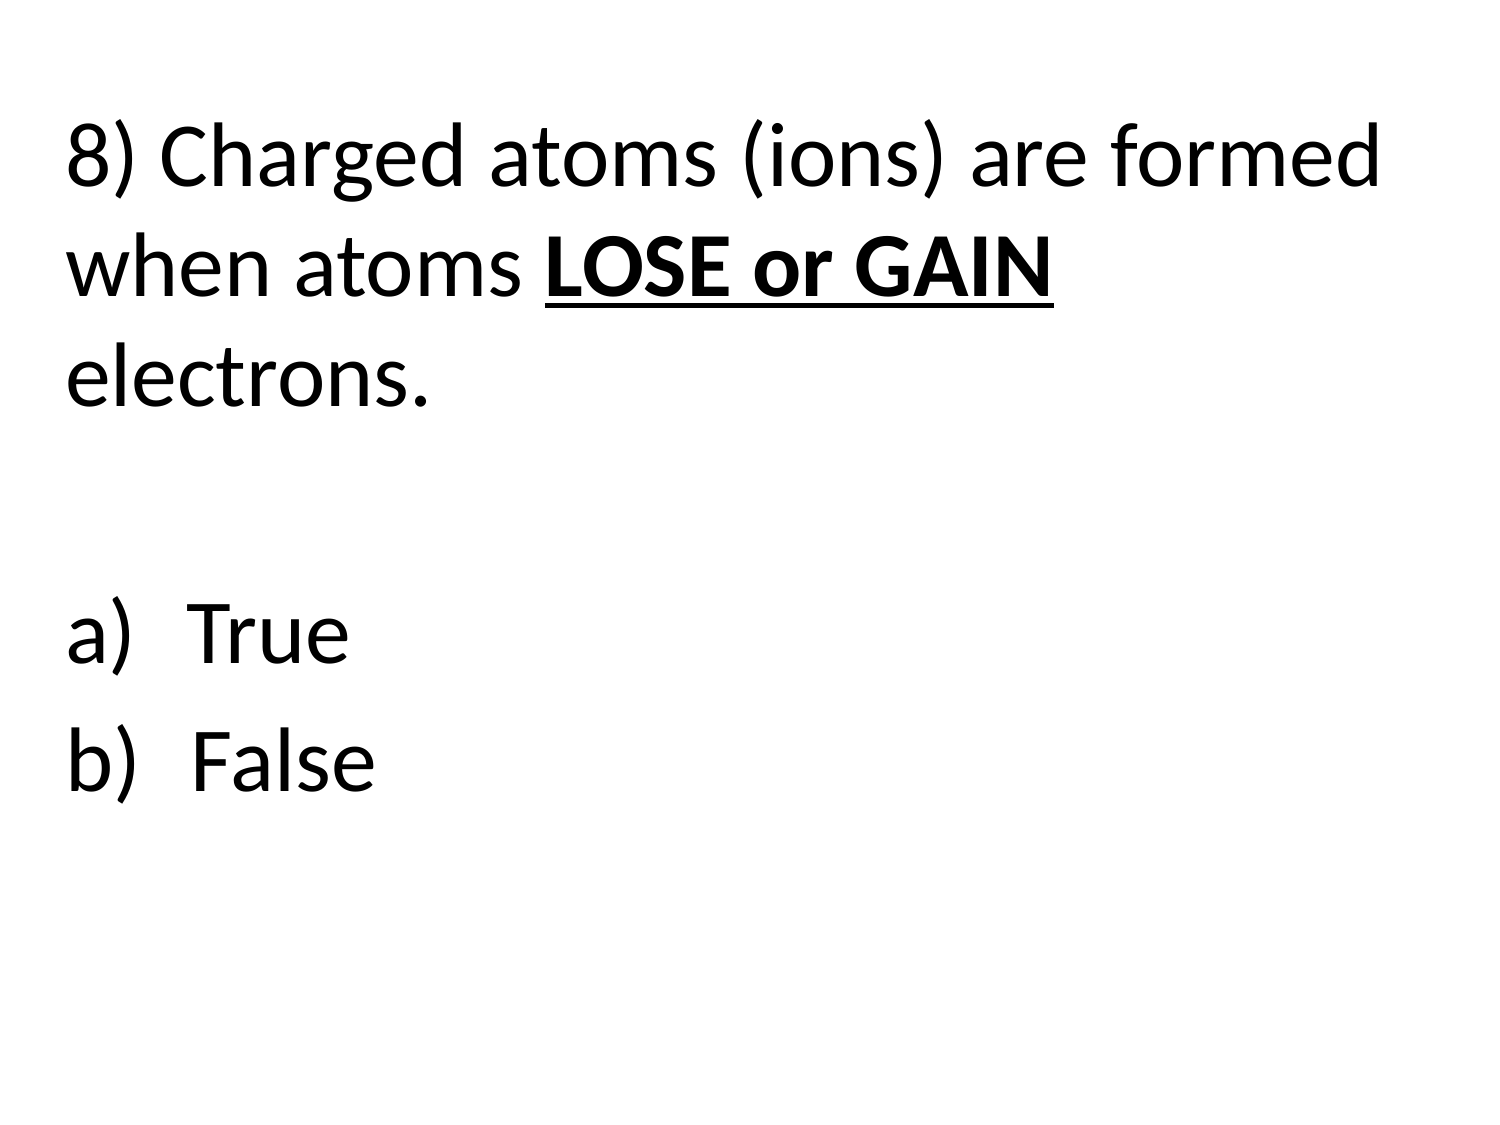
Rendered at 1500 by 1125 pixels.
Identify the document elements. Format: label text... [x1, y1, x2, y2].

list 8) Charged atoms (ions) are formed when atoms LOSE or GAIN electrons. True False [50, 87, 1438, 1025]
